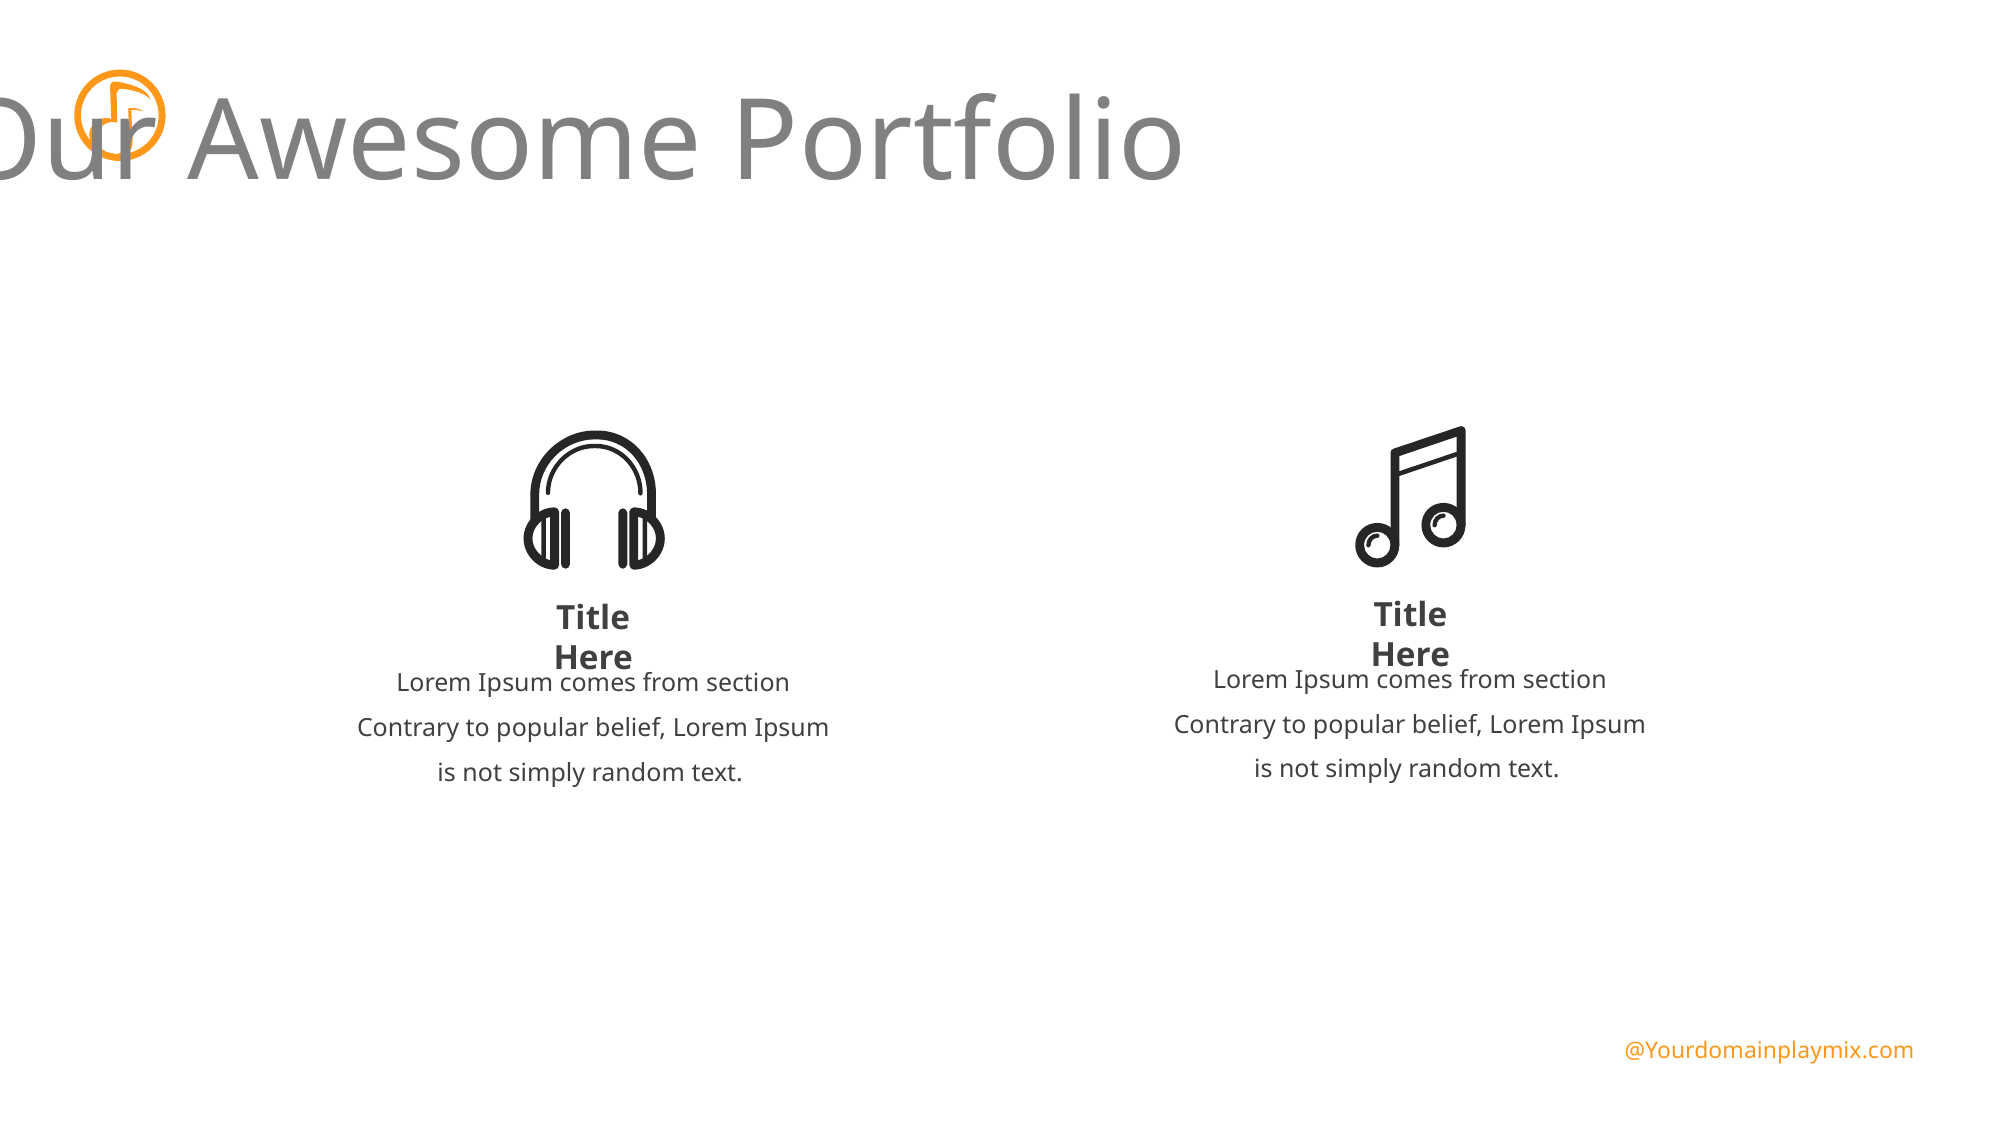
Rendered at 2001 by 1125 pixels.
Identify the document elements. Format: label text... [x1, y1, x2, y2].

picture [1020, 269, 1800, 950]
text_box Our Awesome Portfolio [0, 59, 1203, 210]
picture [204, 269, 984, 950]
